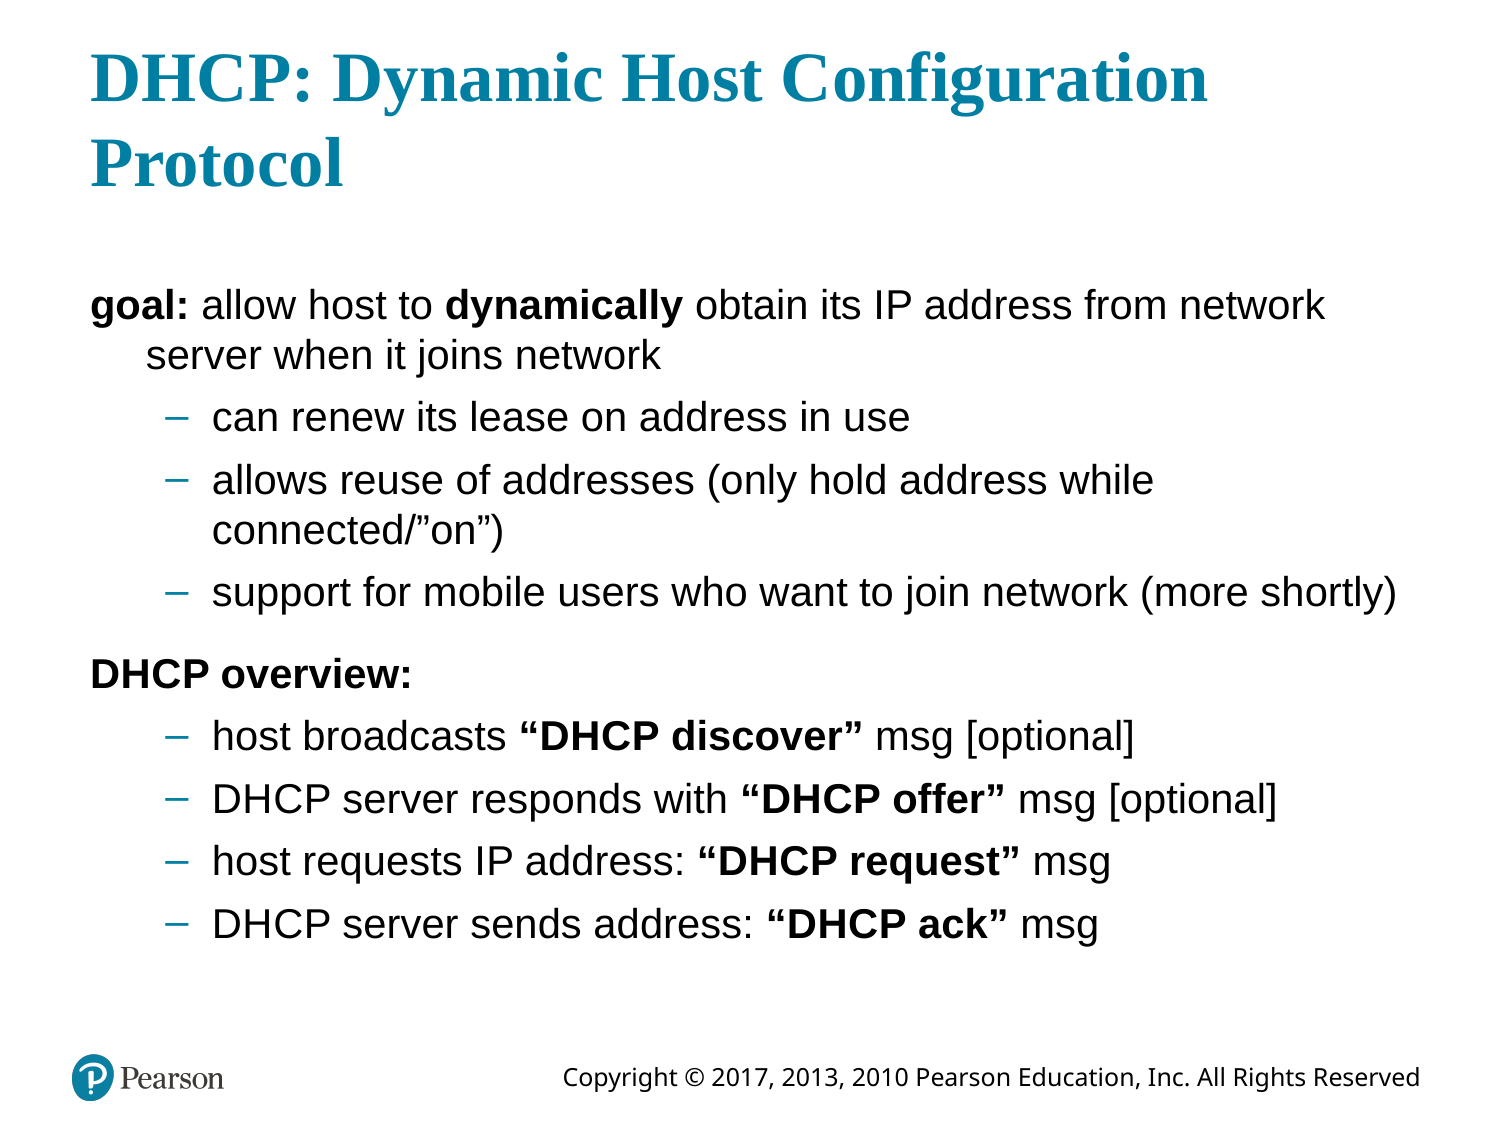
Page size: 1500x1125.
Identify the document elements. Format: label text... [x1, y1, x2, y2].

picture [80, 1063, 106, 1088]
picture [72, 1087, 83, 1101]
picture [72, 1054, 88, 1070]
title D H C P: Dynamic Host Configuration Protocol [75, 35, 1425, 216]
list goal: allow host to dynamically obtain its I P address from network server when it joins network can renew its lease on address in use allows reuse of addresses (only hold address while connected/”on”) support for mobile users who want to join network (more shortly) D H C P overview: host broadcasts “D H C P discover” msg [optional] D H C P server responds with “D H C P offer” msg [optional] host requests I P address: “D H C P request” msg D H C P server sends address: “D H C P ack” msg [75, 262, 1425, 1005]
picture [98, 1054, 224, 1101]
